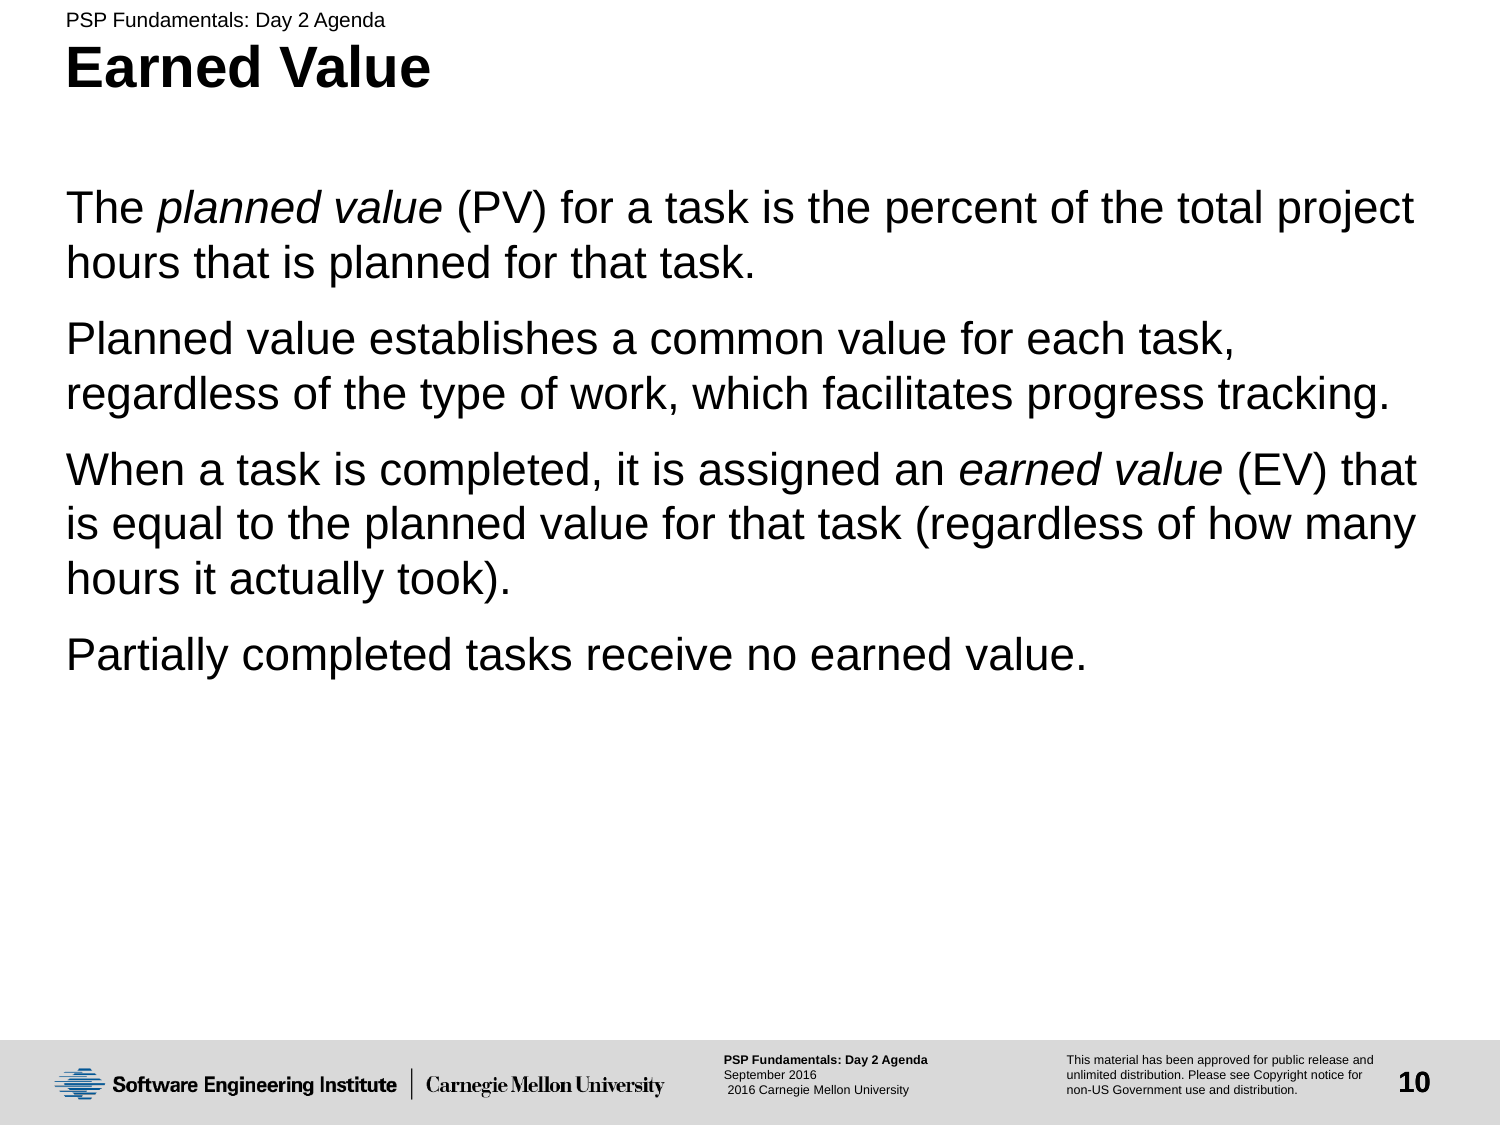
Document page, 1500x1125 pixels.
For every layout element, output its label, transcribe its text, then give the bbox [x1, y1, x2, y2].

list The planned value (PV) for a task is the percent of the total project hours that is planned for that task. Planned value establishes a common value for each task, regardless of the type of work, which facilitates progress tracking. When a task is completed, it is assigned an earned value (EV) that is equal to the planned value for that task (regardless of how many hours it actually took). Partially completed tasks receive no earned value. [65, 177, 1431, 1000]
title Earned Value [65, 37, 1430, 148]
picture [46, 1061, 673, 1104]
